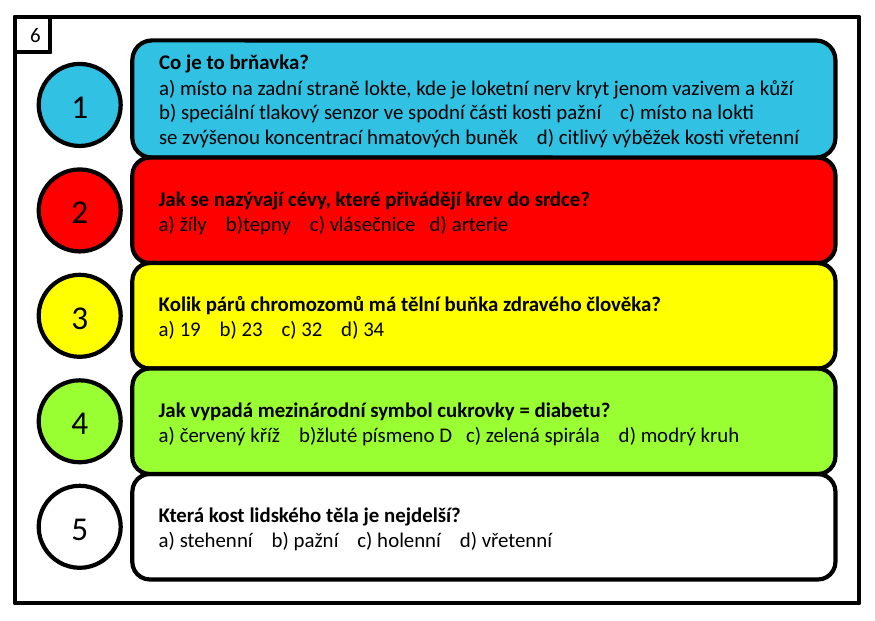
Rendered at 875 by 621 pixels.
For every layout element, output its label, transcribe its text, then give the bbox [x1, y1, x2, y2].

text_box Která kost lidského těla je nejdelší? a) stehenní b) pažní c) holenní d) vřetenní [130, 474, 838, 582]
text_box 5 [36, 483, 123, 570]
text_box [13, 15, 861, 605]
text_box 3 [36, 272, 123, 359]
text_box 6 [13, 15, 52, 54]
text_box Jak vypadá mezinárodní symbol cukrovky = diabetu? a) červený kříž b)žluté písmeno D c) zelená spirála d) modrý kruh [130, 366, 838, 477]
text_box 2 [36, 167, 123, 254]
text_box 1 [36, 61, 123, 149]
text_box Kolik párů chromozomů má tělní buňka zdravého člověka? a) 19 b) 23 c) 32 d) 34 [130, 260, 838, 368]
text_box Jak se nazývají cévy, které přivádějí krev do srdce? a) žíly b)tepny c) vlásečnice d) arterie [130, 155, 838, 263]
text_box Co je to brňavka? a) místo na zadní straně lokte, kde je loketní nerv kryt jenom vazivem a kůží b) speciální tlakový senzor ve spodní části kosti pažní c) místo na lokti se zvýšenou koncentrací hmatových buněk d) citlivý výběžek kosti vřetenní [130, 38, 838, 157]
text_box 4 [36, 378, 123, 465]
